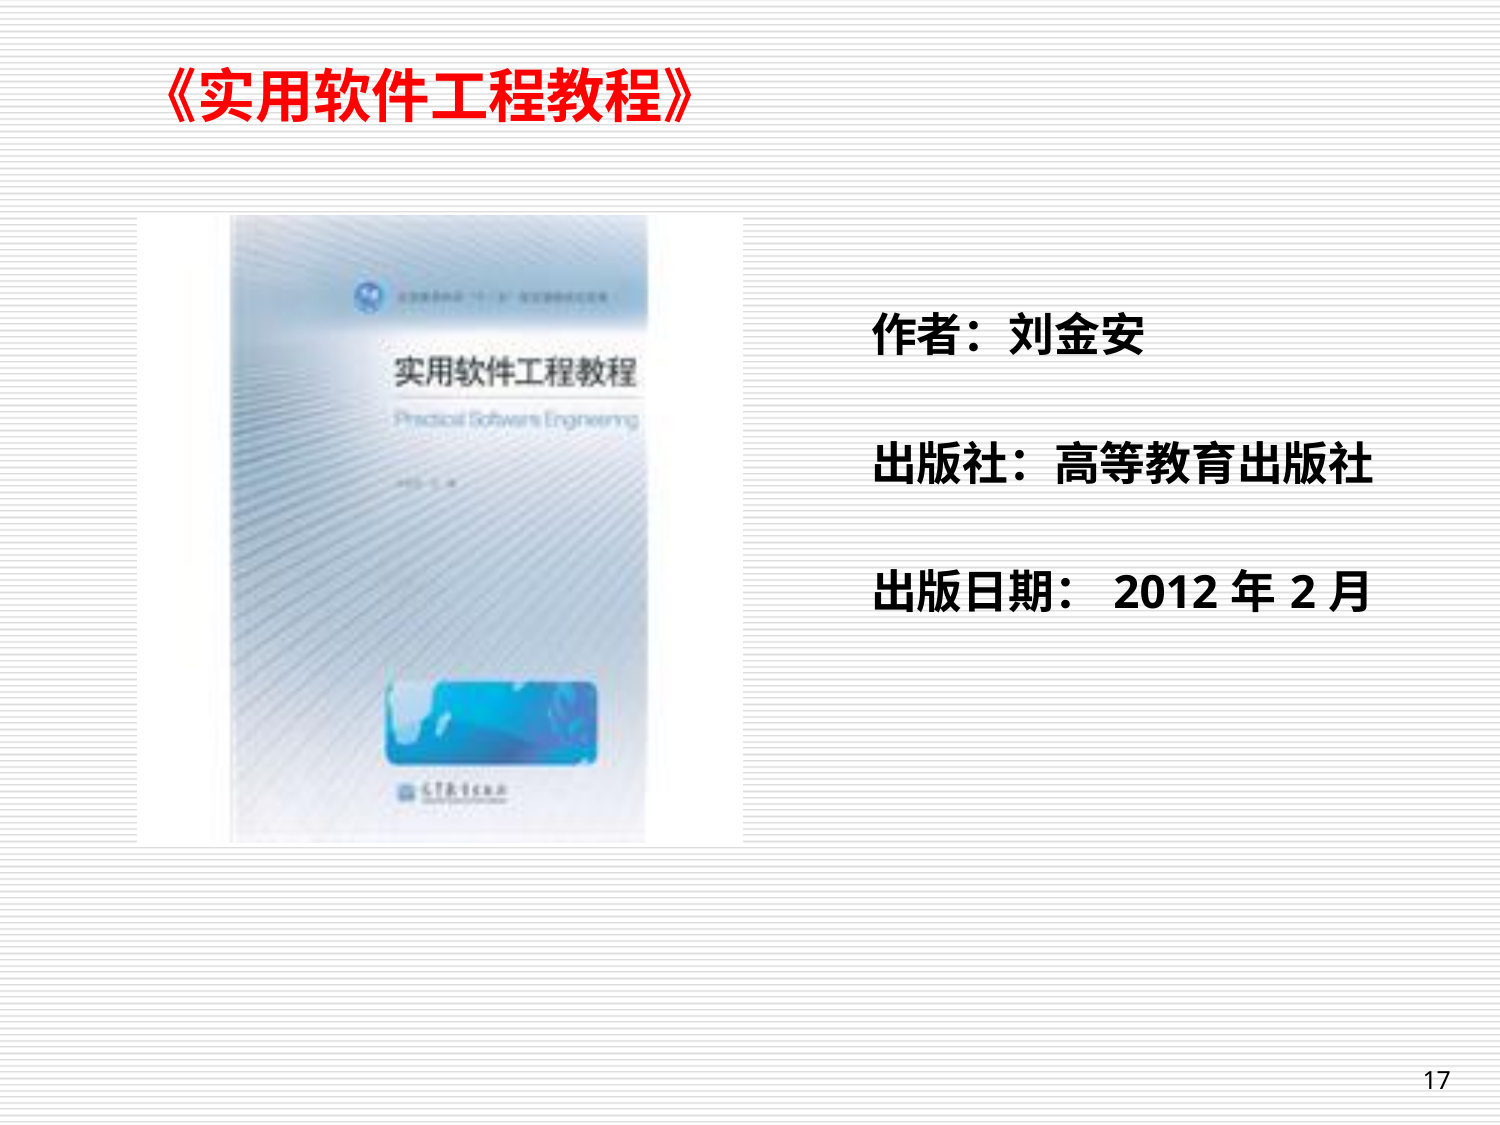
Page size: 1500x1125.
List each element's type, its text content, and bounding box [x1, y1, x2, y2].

text_box 17 [1399, 1057, 1474, 1106]
table_header 作者：刘金安 出版社：高等教育出版社 出版日期：2012年2月 [856, 291, 1459, 693]
picture [0, 0, 1500, 1125]
table_header 《实用软件工程教程》 [124, 43, 998, 142]
